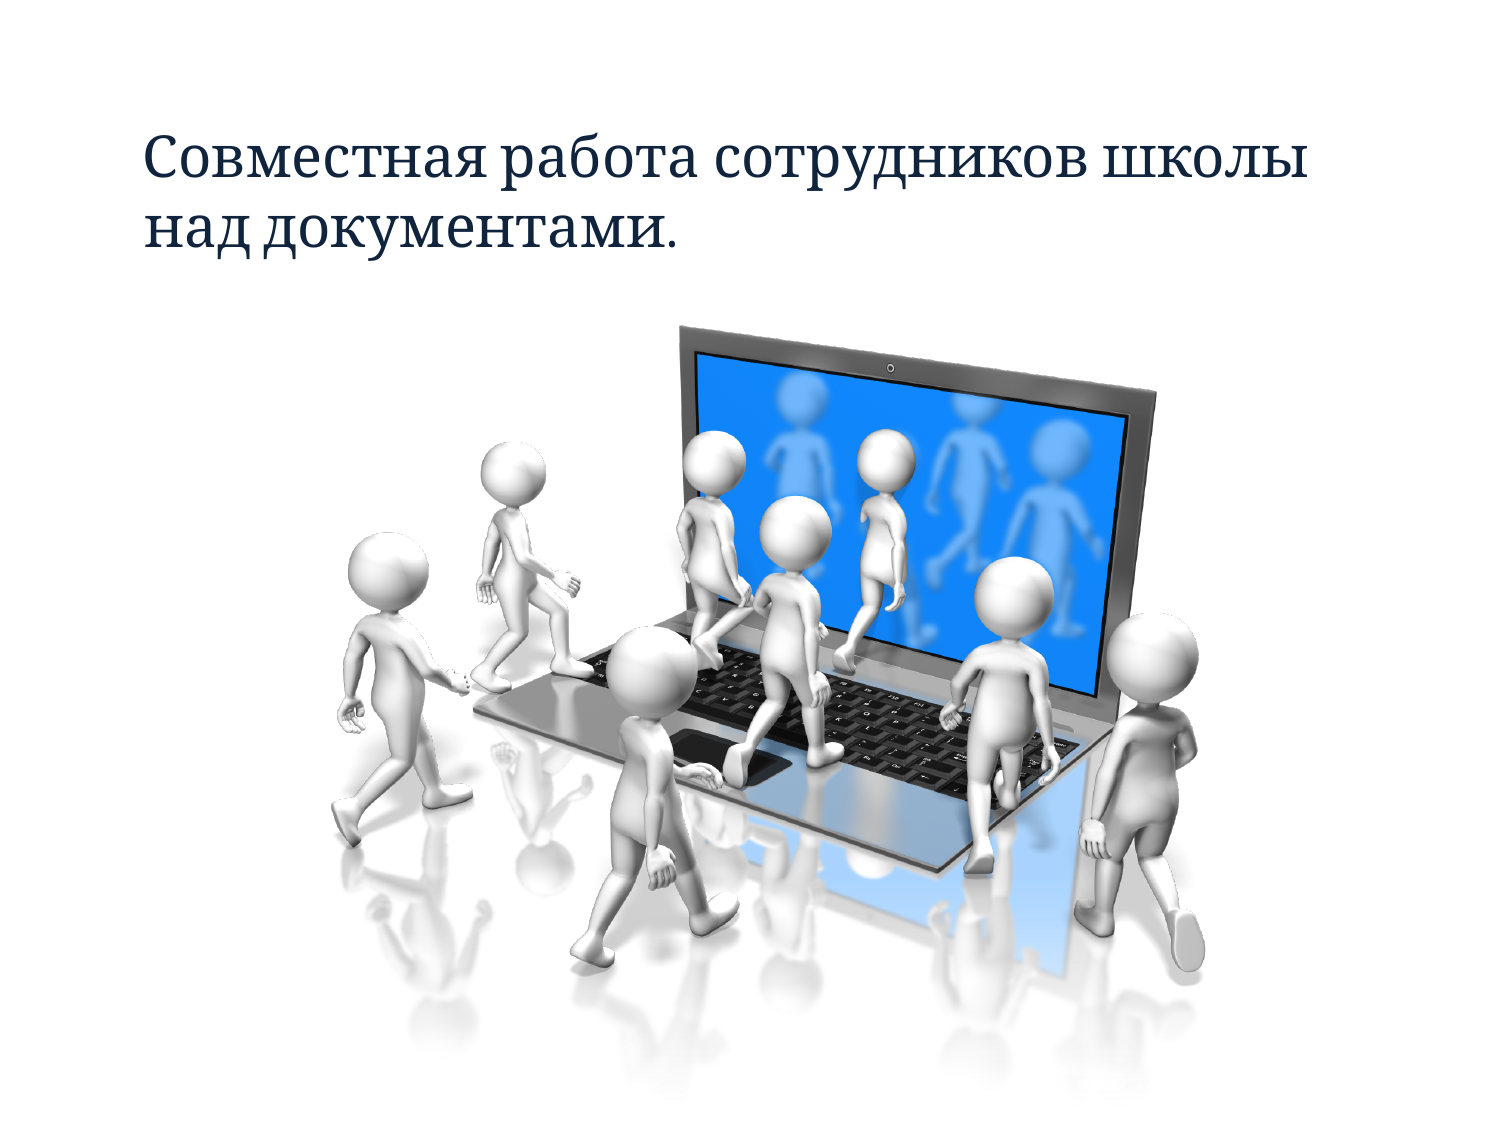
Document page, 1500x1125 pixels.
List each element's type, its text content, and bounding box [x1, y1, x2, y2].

list Совместная работа сотрудников школы над документами. [76, 30, 1362, 268]
picture [289, 314, 1244, 1107]
